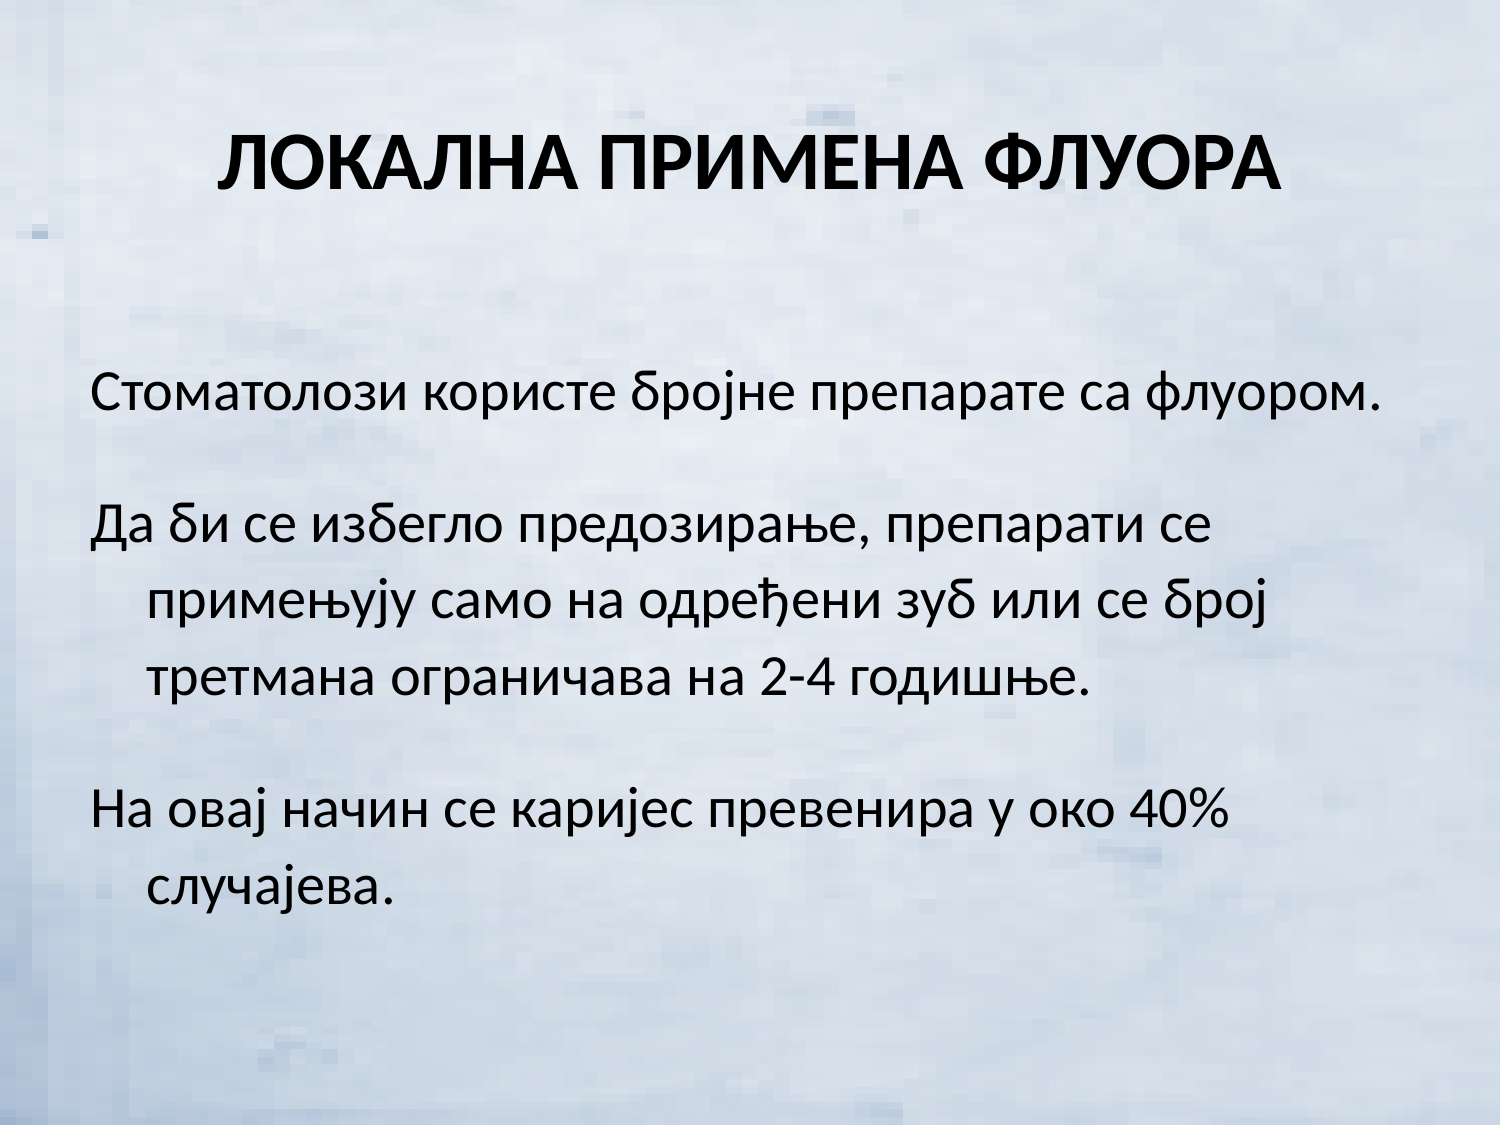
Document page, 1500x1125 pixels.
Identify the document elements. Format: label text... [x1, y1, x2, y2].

title ЛОКАЛНА ПРИМЕНА ФЛУОРА [75, 62, 1425, 250]
list Стоматолози користе бројне препарате са флуором. Да би се избегло предозирање, препарати се примењују само на одређени зуб или се број третмана ограничава на 2-4 годишње. На овај начин се каријес превенира у око 40% случајева. [75, 337, 1463, 1043]
